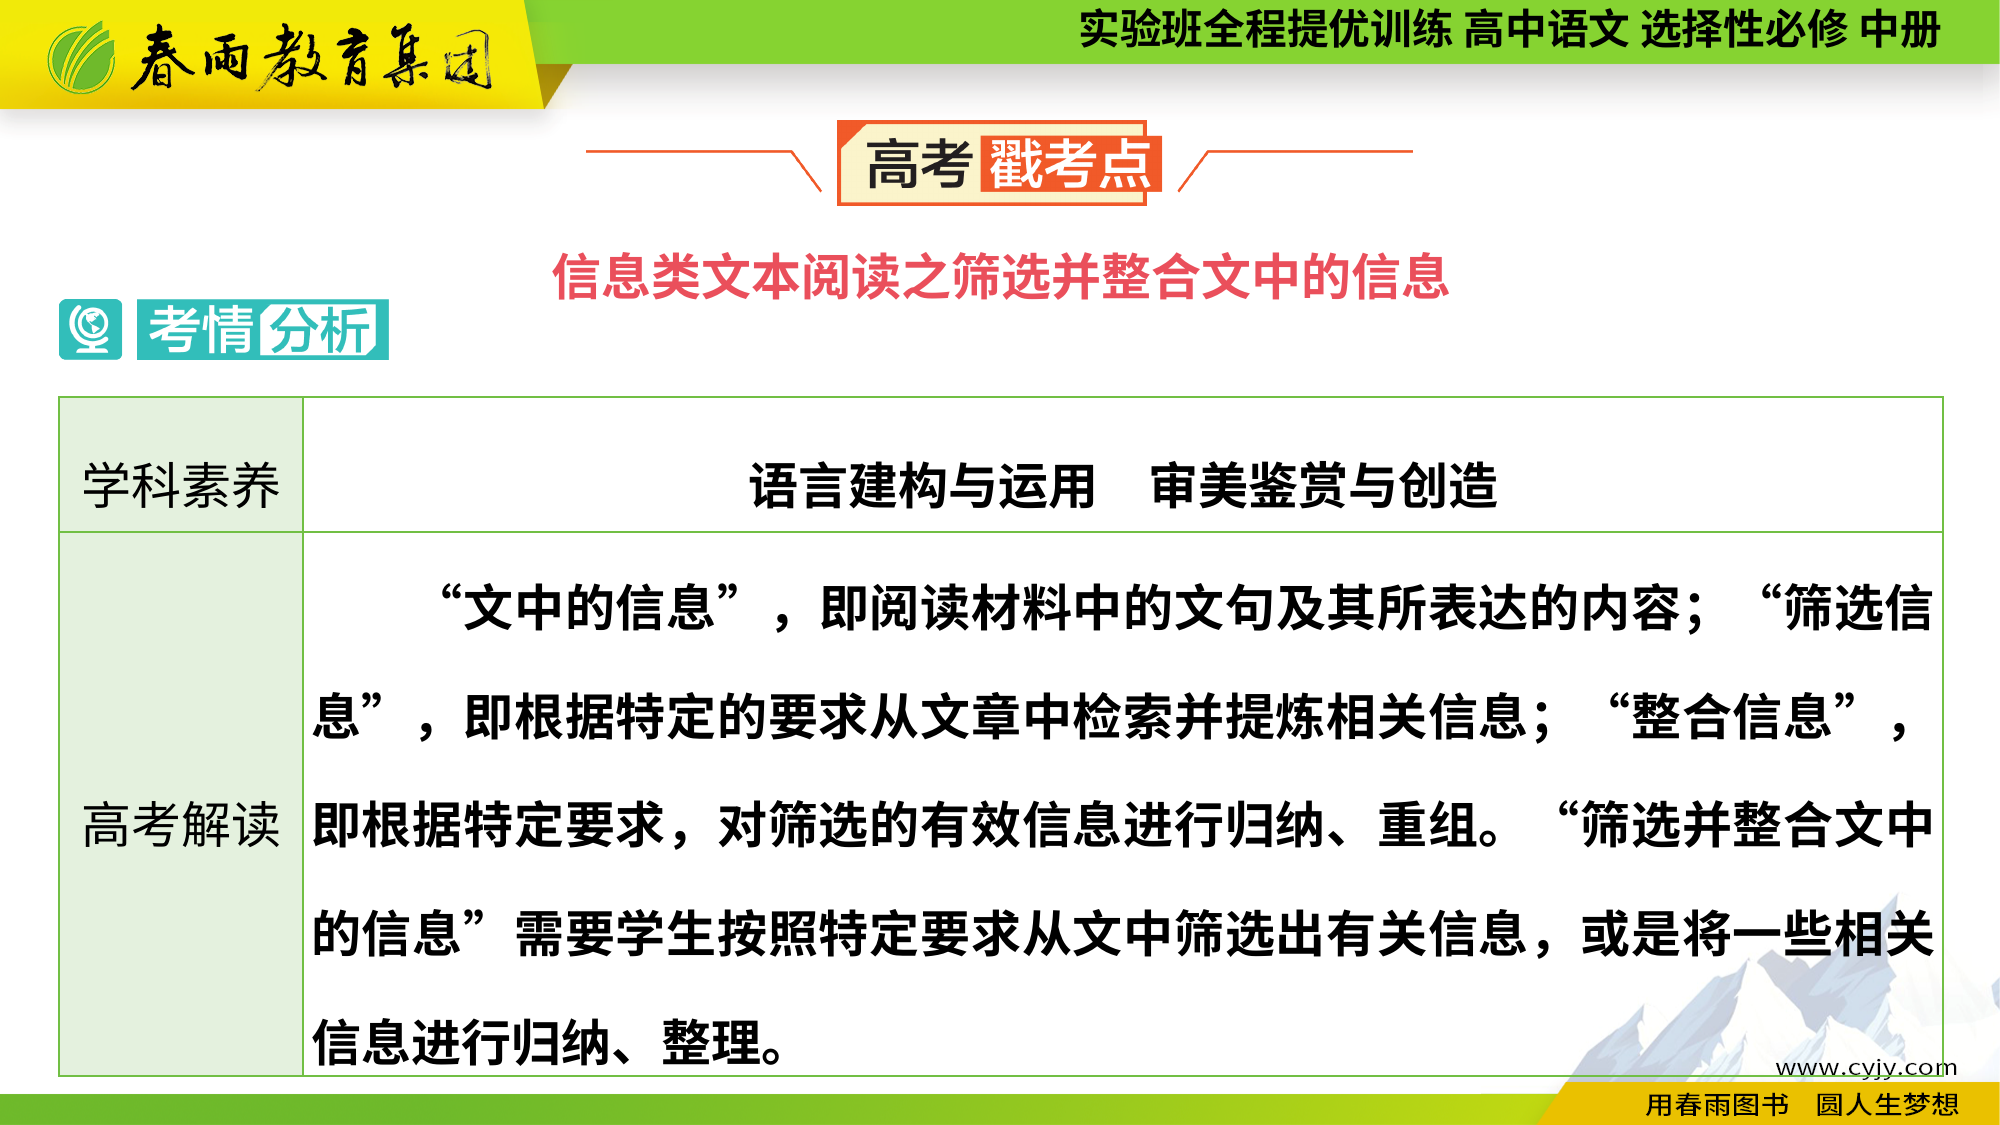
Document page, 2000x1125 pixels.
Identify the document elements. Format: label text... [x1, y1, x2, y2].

list 信息类文本阅读之筛选并整合文中的信息 [59, 208, 1944, 303]
table_header 语言建构与运用 审美鉴赏与创造 [304, 398, 1942, 531]
table_cell 高考解读 [60, 533, 302, 1075]
table_cell “文中的信息”，即阅读材料中的文句及其所表达的内容；“筛选信息”，即根据特定的要求从文章中检索并提炼相关信息；“整合信息”，即根据特定要求，对筛选的有效信息进行归纳、重组。“筛选并整合文中的信息”需要学生按照特定要求从文中筛选出有关信息，或是将一些相关信息进行归纳、整理。 [304, 533, 1942, 1075]
picture [0, 0, 2000, 1125]
table_header 学科素养 [60, 398, 302, 531]
